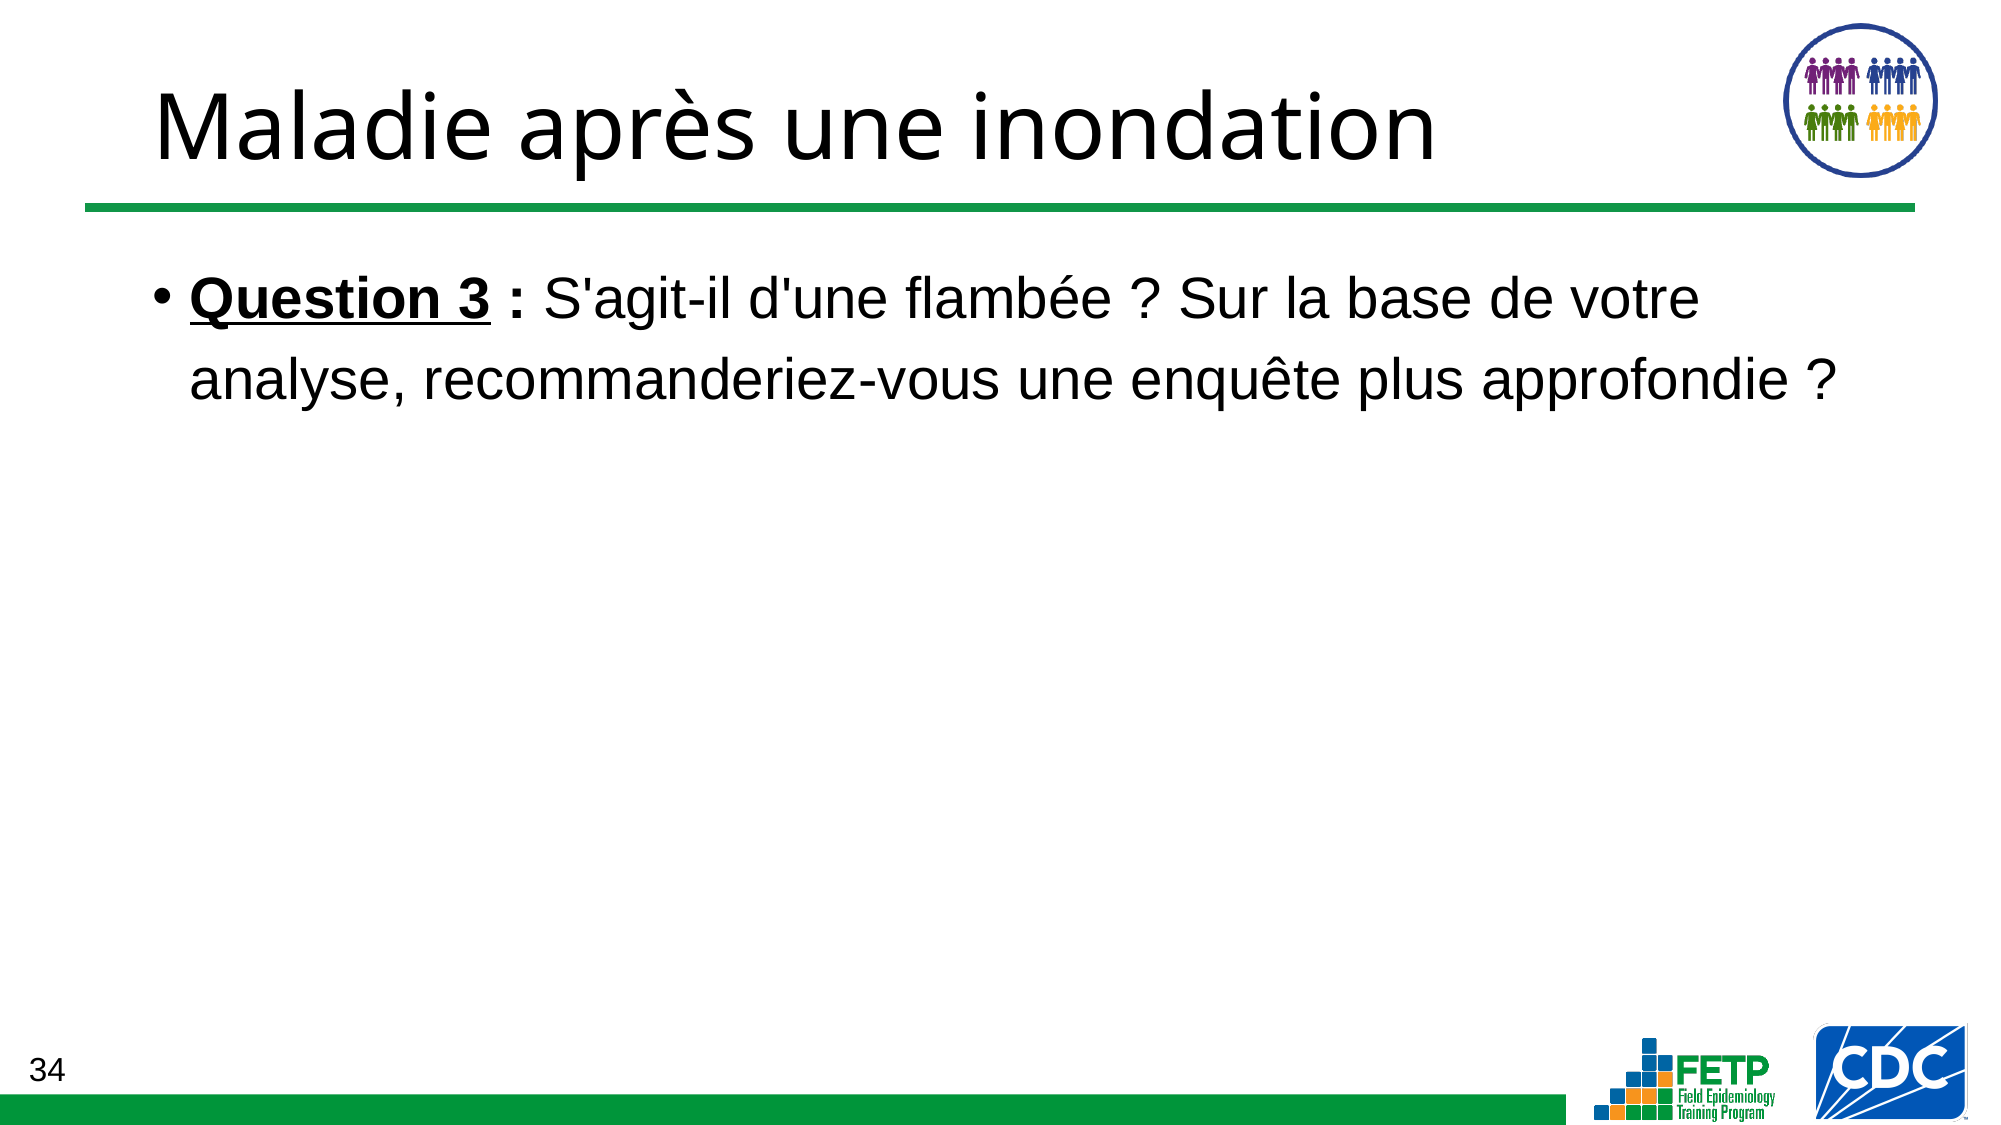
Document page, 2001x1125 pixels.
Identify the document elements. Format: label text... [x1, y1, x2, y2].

title Maladie après une inondation [137, 73, 1738, 205]
picture [1594, 1038, 1775, 1122]
picture [1813, 1023, 1968, 1122]
picture [1783, 23, 1938, 178]
list Question 3 : S'agit-il d'une flambée ? Sur la base de votre analyse, recommanderiez-vous une enquête plus approfondie ? [137, 242, 1863, 1004]
